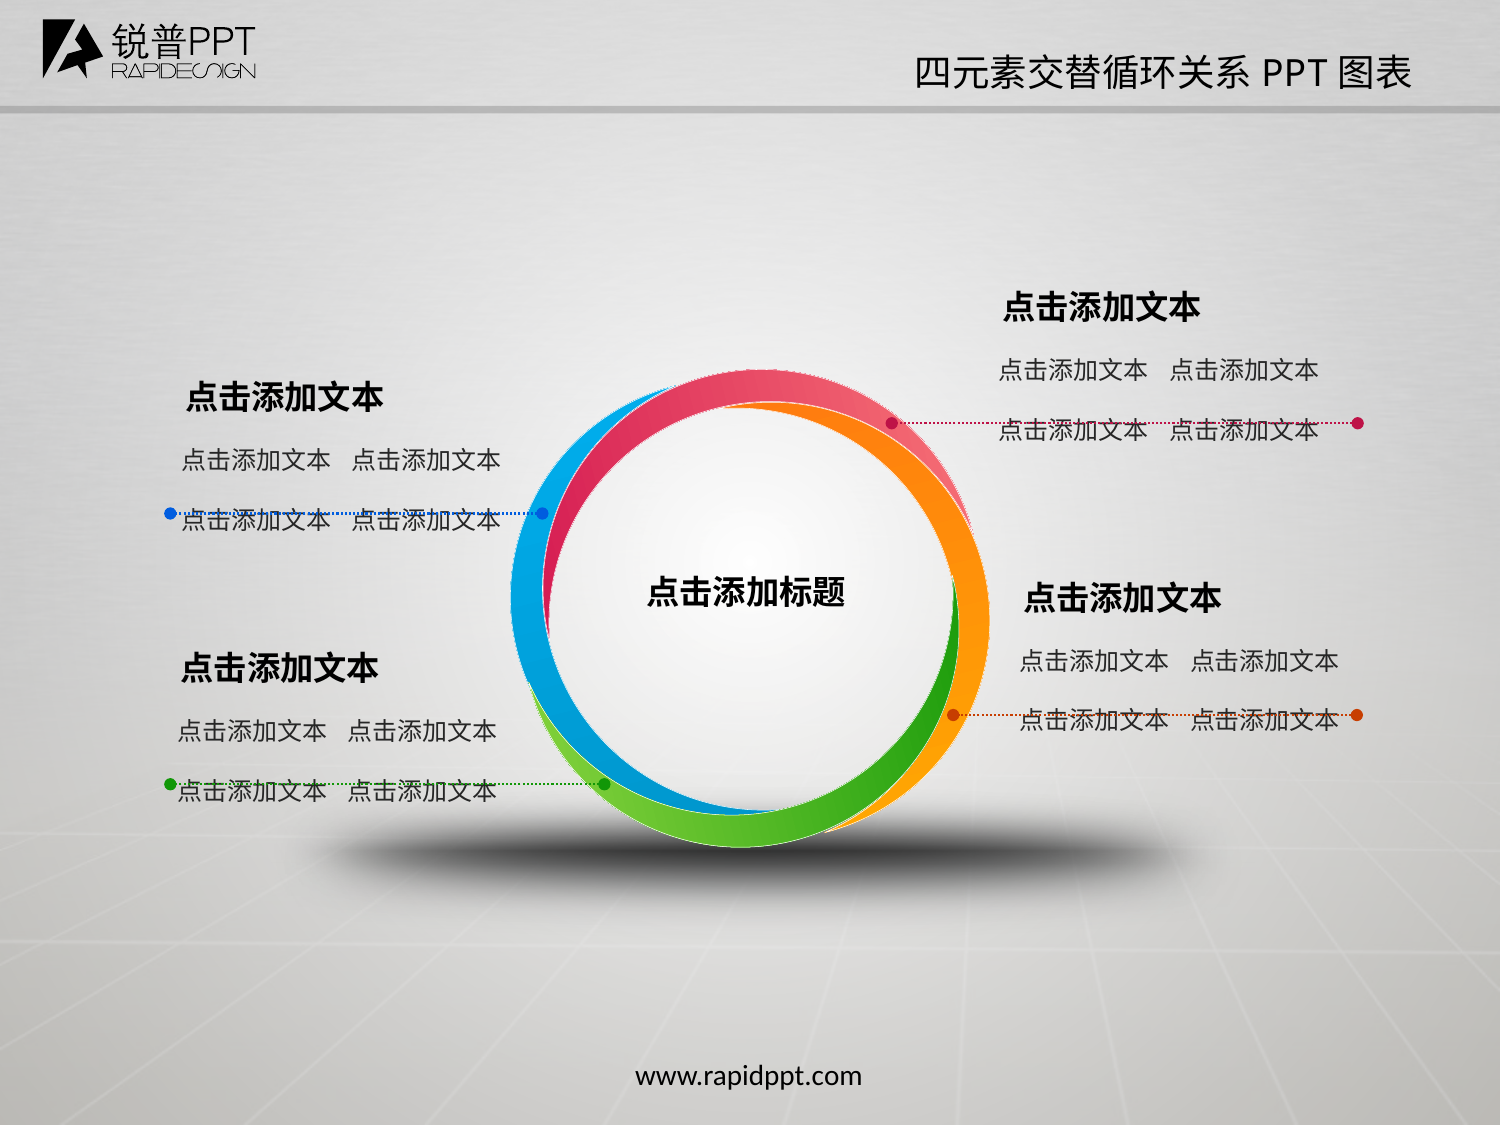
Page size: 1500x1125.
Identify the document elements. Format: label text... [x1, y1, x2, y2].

text_box 点击添加文本 [1008, 569, 1248, 636]
text_box 点击添加文本 [166, 639, 406, 706]
text_box 点击添加文本 [987, 278, 1227, 345]
text_box 点击添加文本 [170, 369, 410, 435]
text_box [1004, 637, 1364, 715]
text_box 四元素交替循环关系PPT图表 [900, 41, 1428, 102]
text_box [162, 707, 522, 785]
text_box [983, 346, 1343, 422]
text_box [513, 372, 987, 845]
text_box www.rapidppt.com [620, 1048, 878, 1099]
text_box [166, 437, 526, 514]
